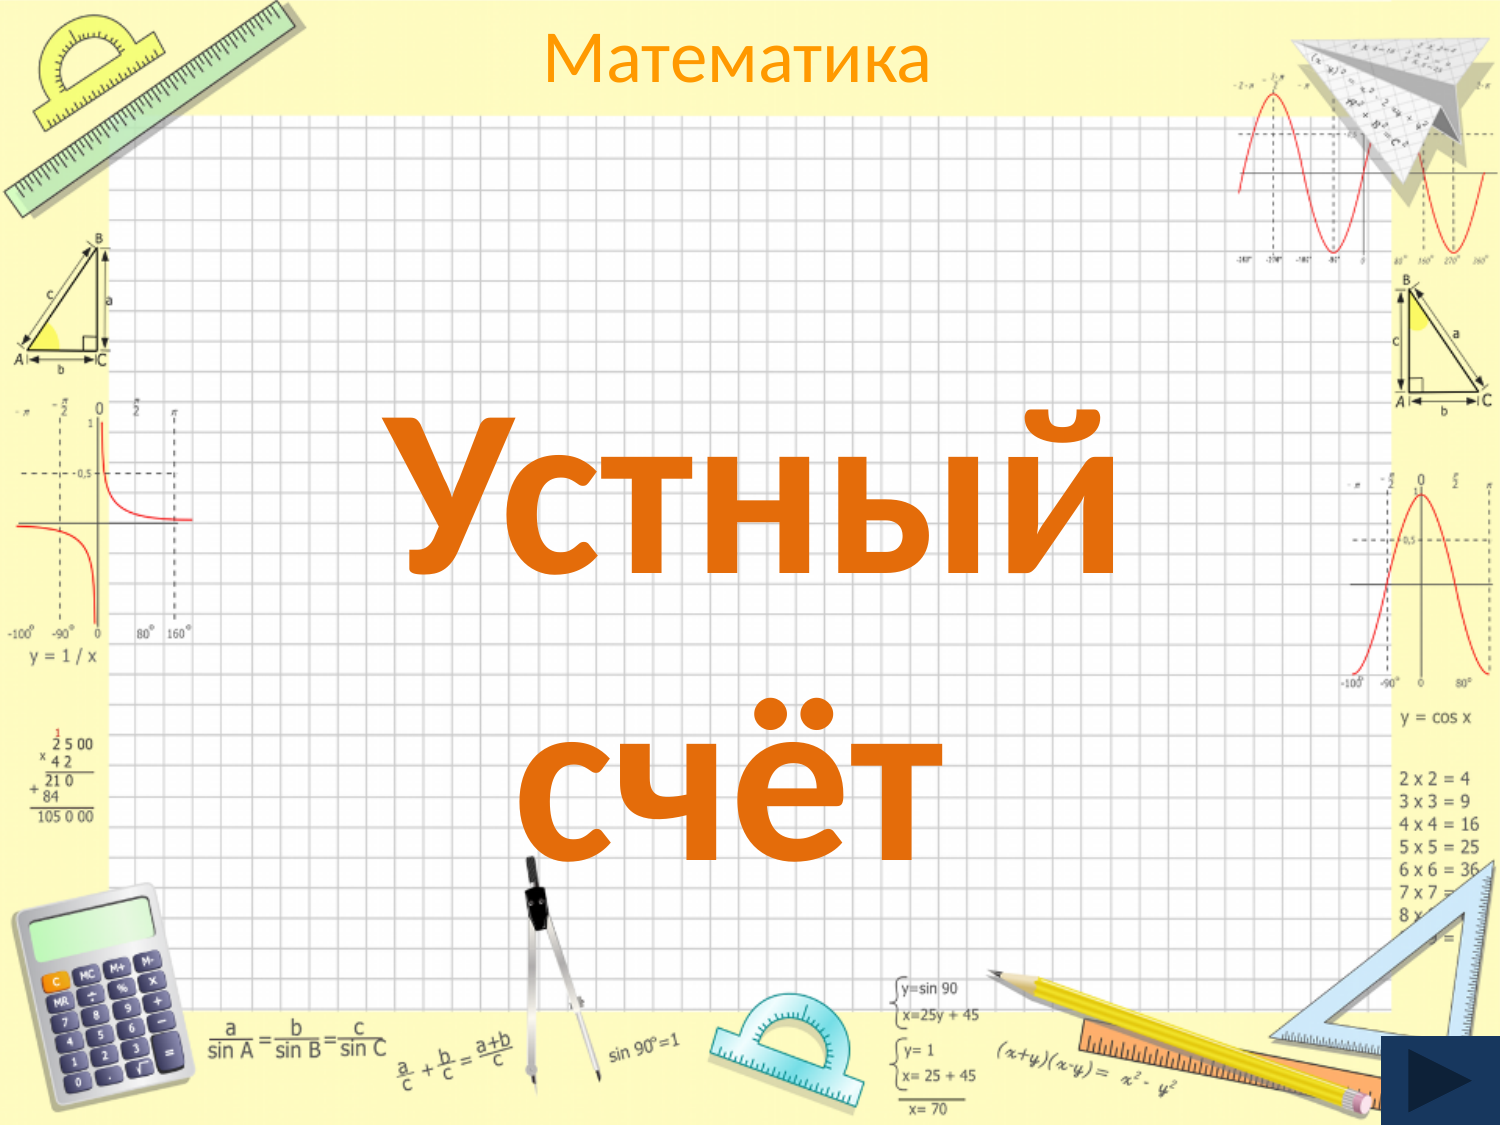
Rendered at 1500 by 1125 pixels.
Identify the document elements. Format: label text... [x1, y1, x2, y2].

picture [0, 0, 1500, 1125]
text_box [1381, 1036, 1500, 1125]
subtitle Устный счёт [170, 326, 1341, 504]
